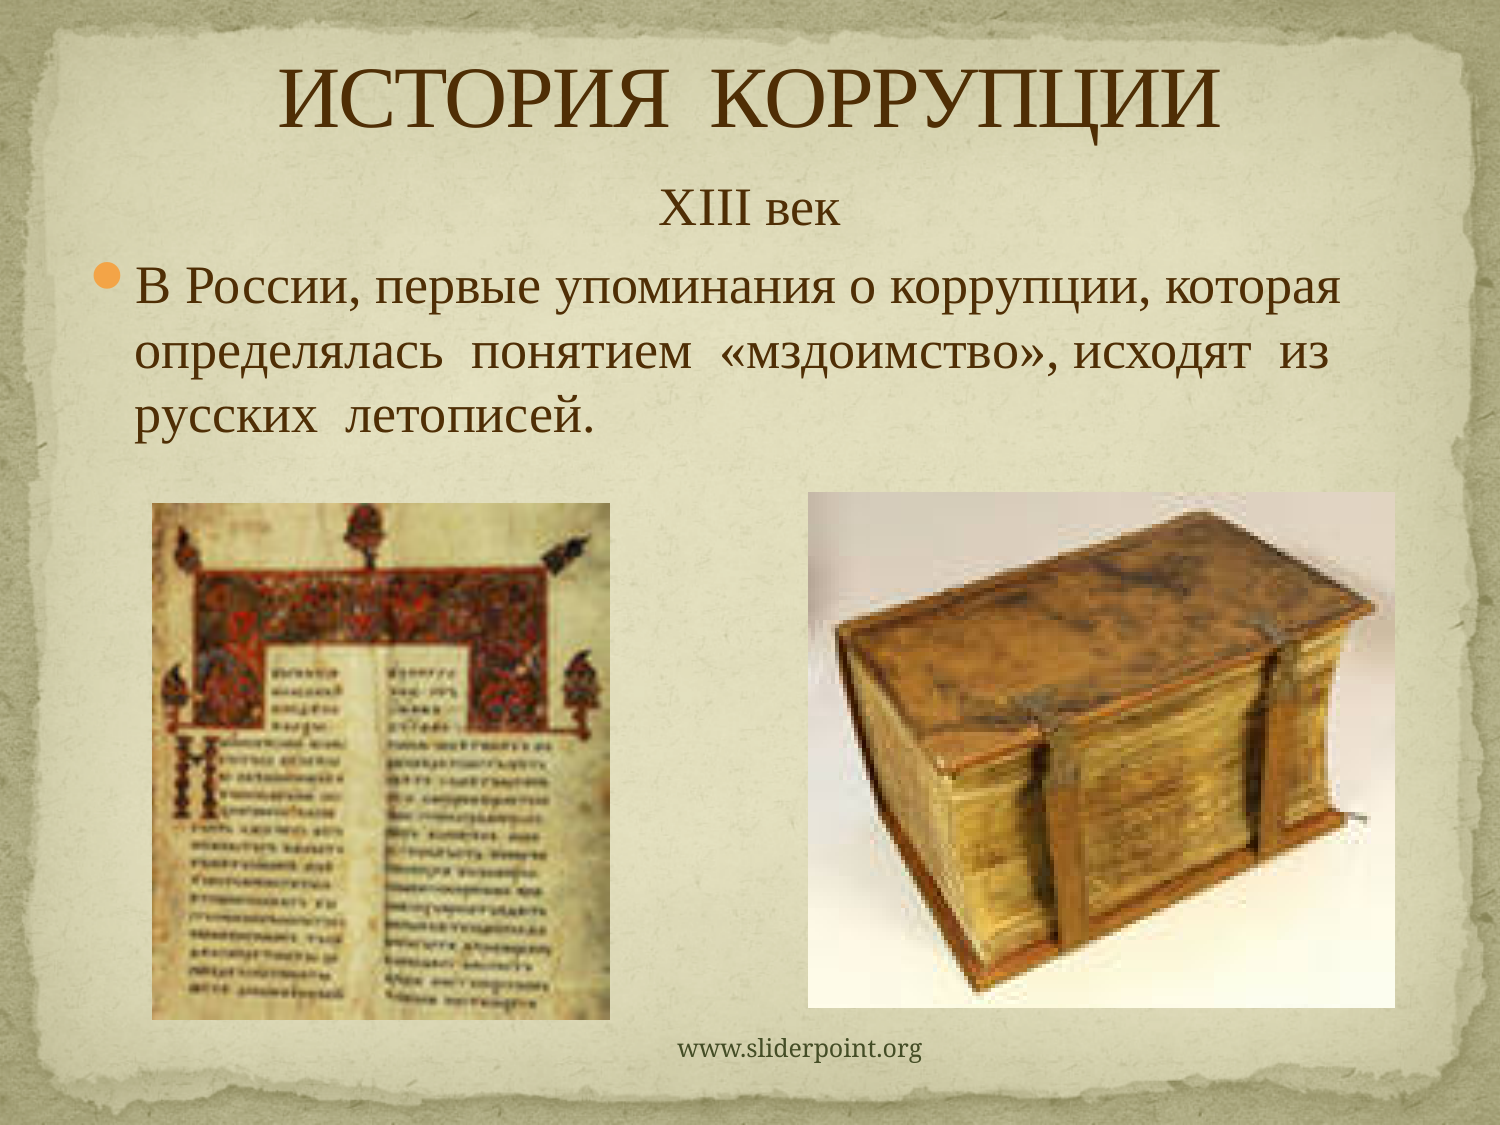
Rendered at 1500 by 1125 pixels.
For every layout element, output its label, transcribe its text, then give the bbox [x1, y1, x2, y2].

picture [808, 492, 1395, 1008]
footer www.sliderpoint.org [350, 1017, 938, 1081]
picture [152, 503, 610, 1020]
title ИСТОРИЯ КОРРУПЦИИ [74, 24, 1425, 153]
list XIII век В России, первые упоминания о коррупции, которая определялась понятием «мздоимство», исходят из русских летописей. [75, 164, 1425, 1000]
